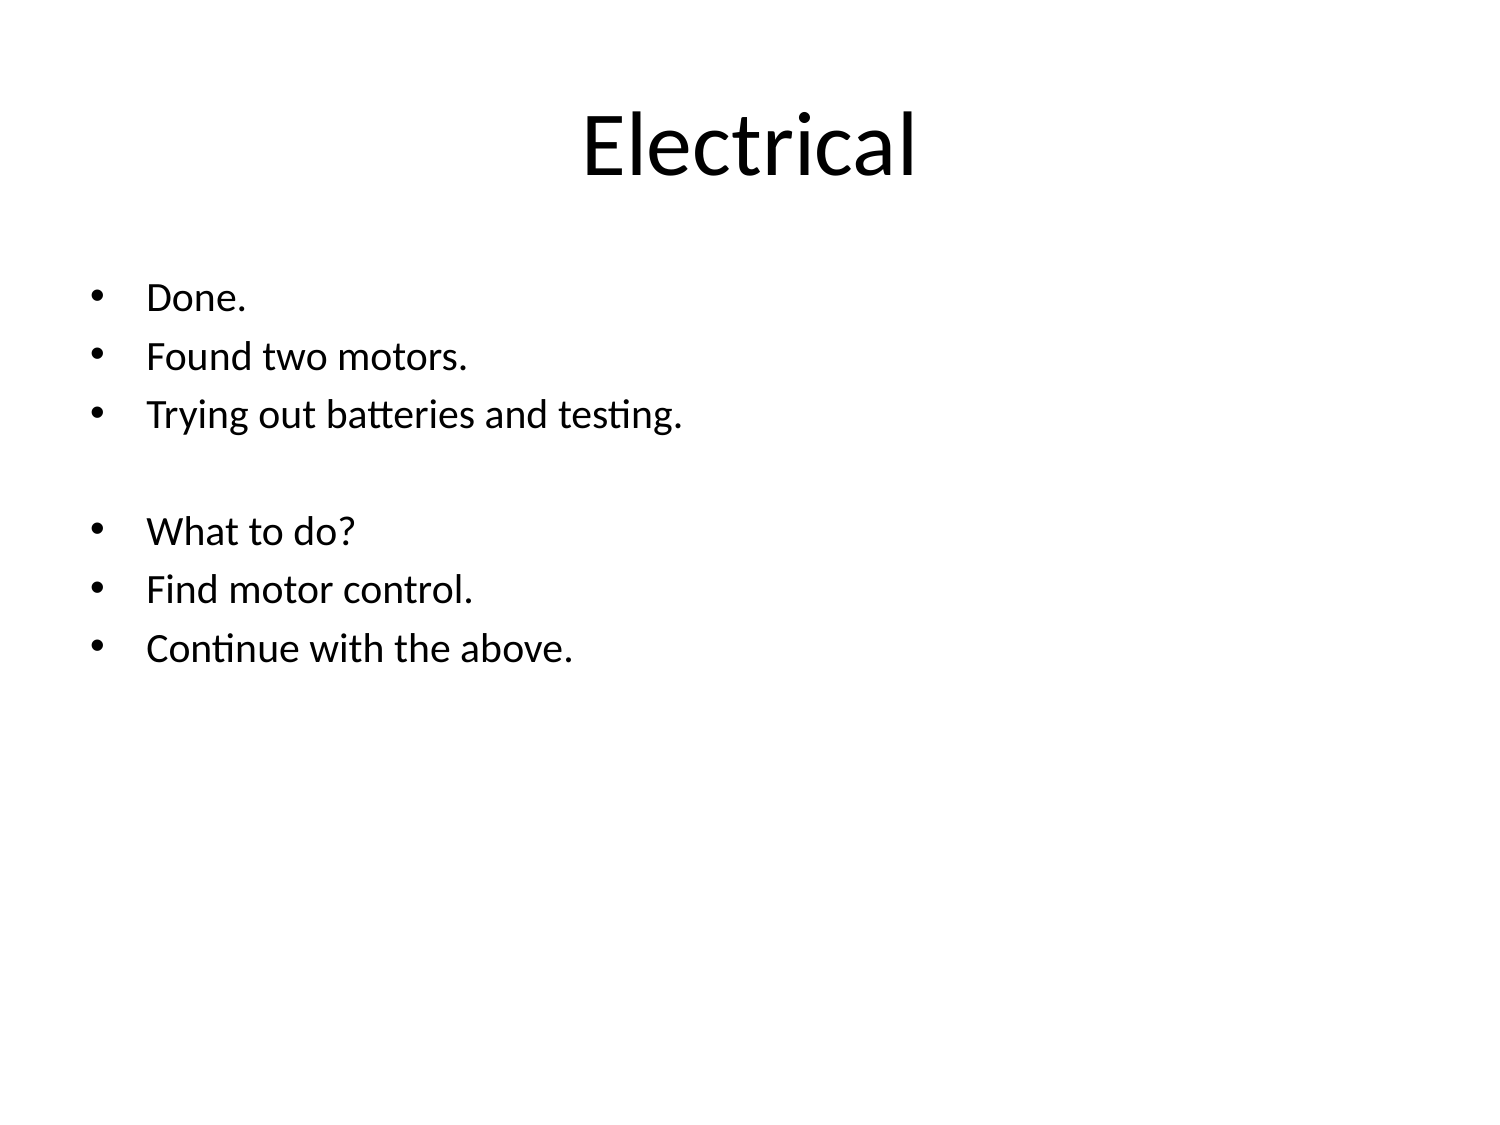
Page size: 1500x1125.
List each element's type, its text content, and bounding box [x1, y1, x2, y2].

title Electrical [75, 45, 1425, 233]
list Done. Found two motors. Trying out batteries and testing. What to do? Find motor control. Continue with the above. [75, 262, 1425, 1005]
